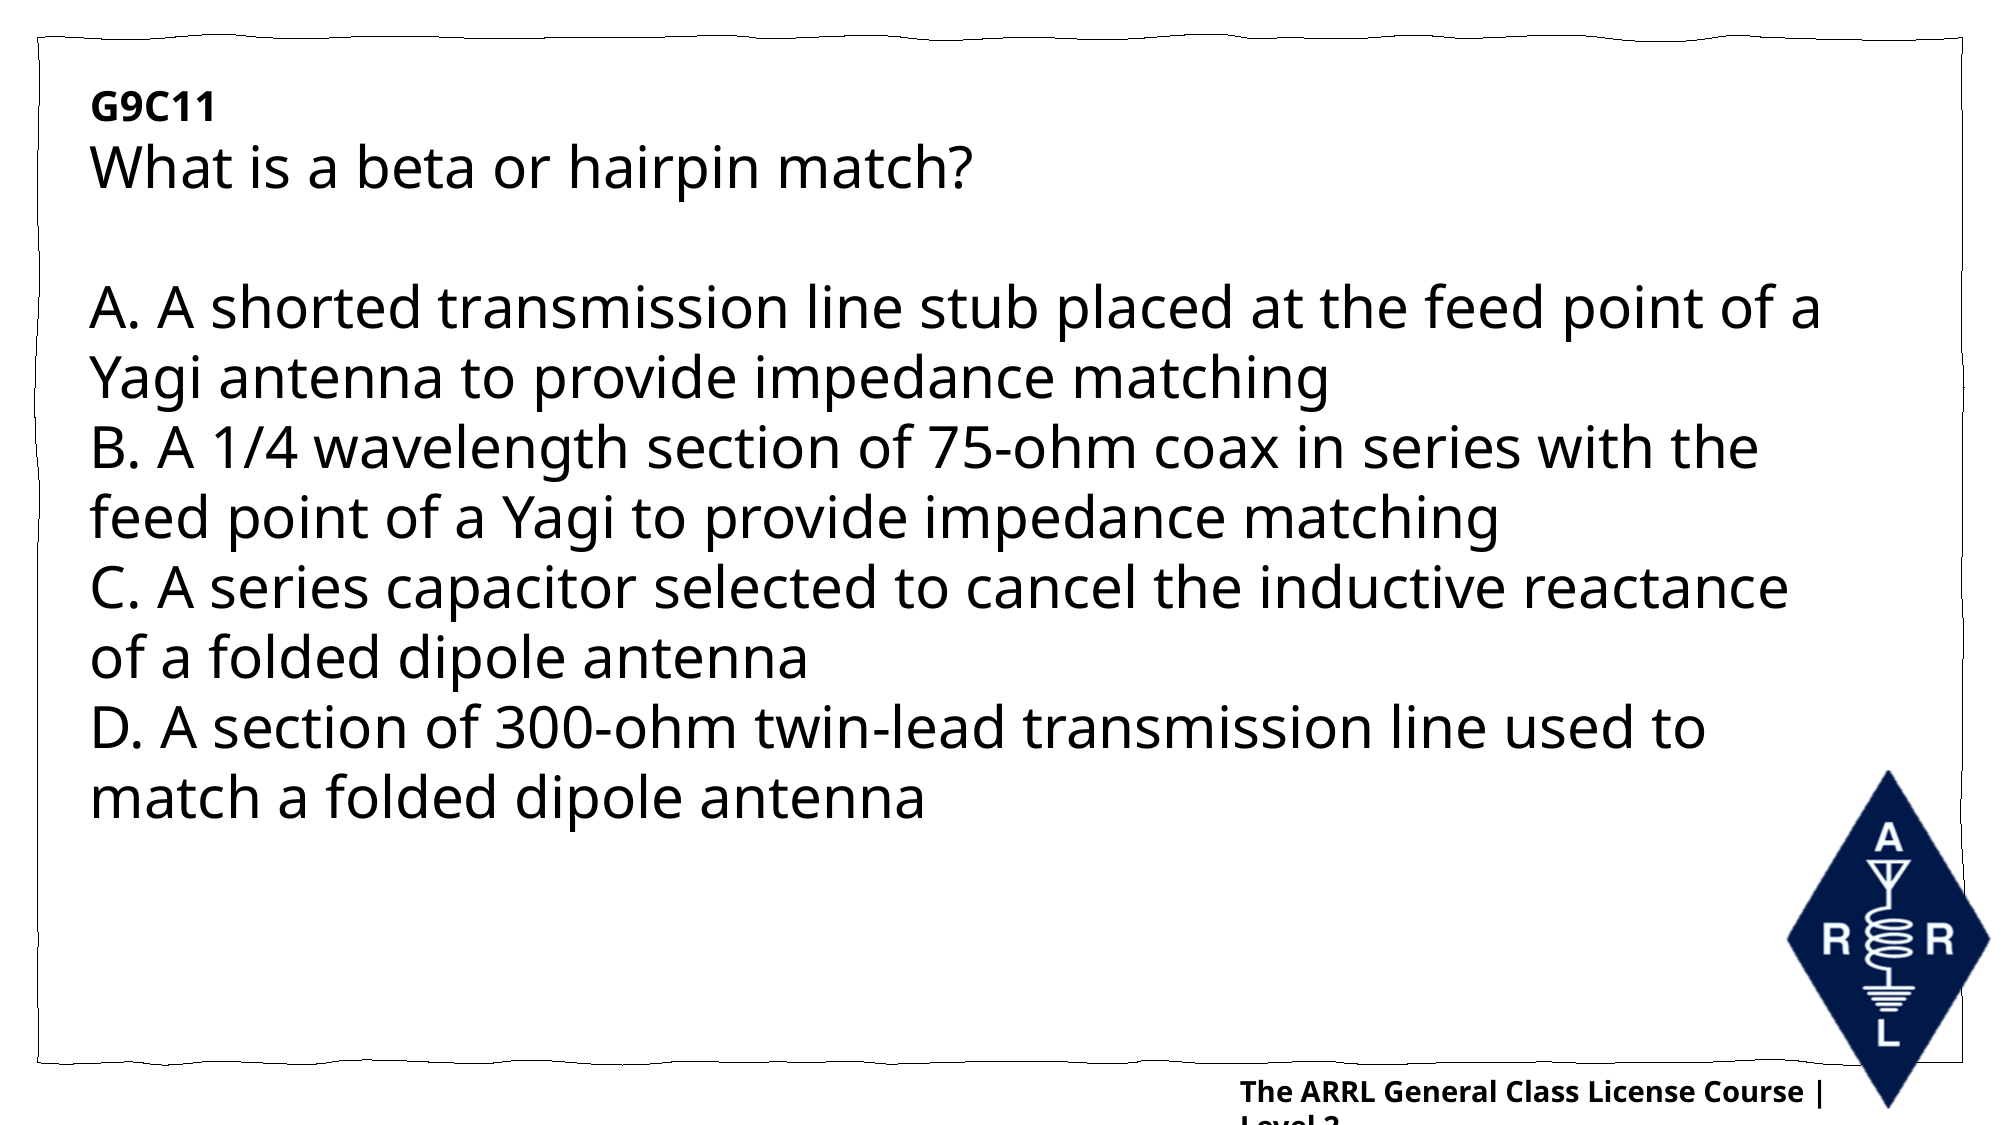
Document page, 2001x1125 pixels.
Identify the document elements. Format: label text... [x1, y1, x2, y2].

picture [1773, 752, 1999, 1125]
text_box G9C11 What is a beta or hairpin match? A. A shorted transmission line stub placed at the feed point of a Yagi antenna to provide impedance matching B. A 1/4 wavelength section of 75-ohm coax in series with the feed point of a Yagi to provide impedance matching C. A series capacitor selected to cancel the inductive reactance of a folded dipole antenna D. A section of 300-ohm twin-lead transmission line used to match a folded dipole antenna [75, 72, 1850, 838]
